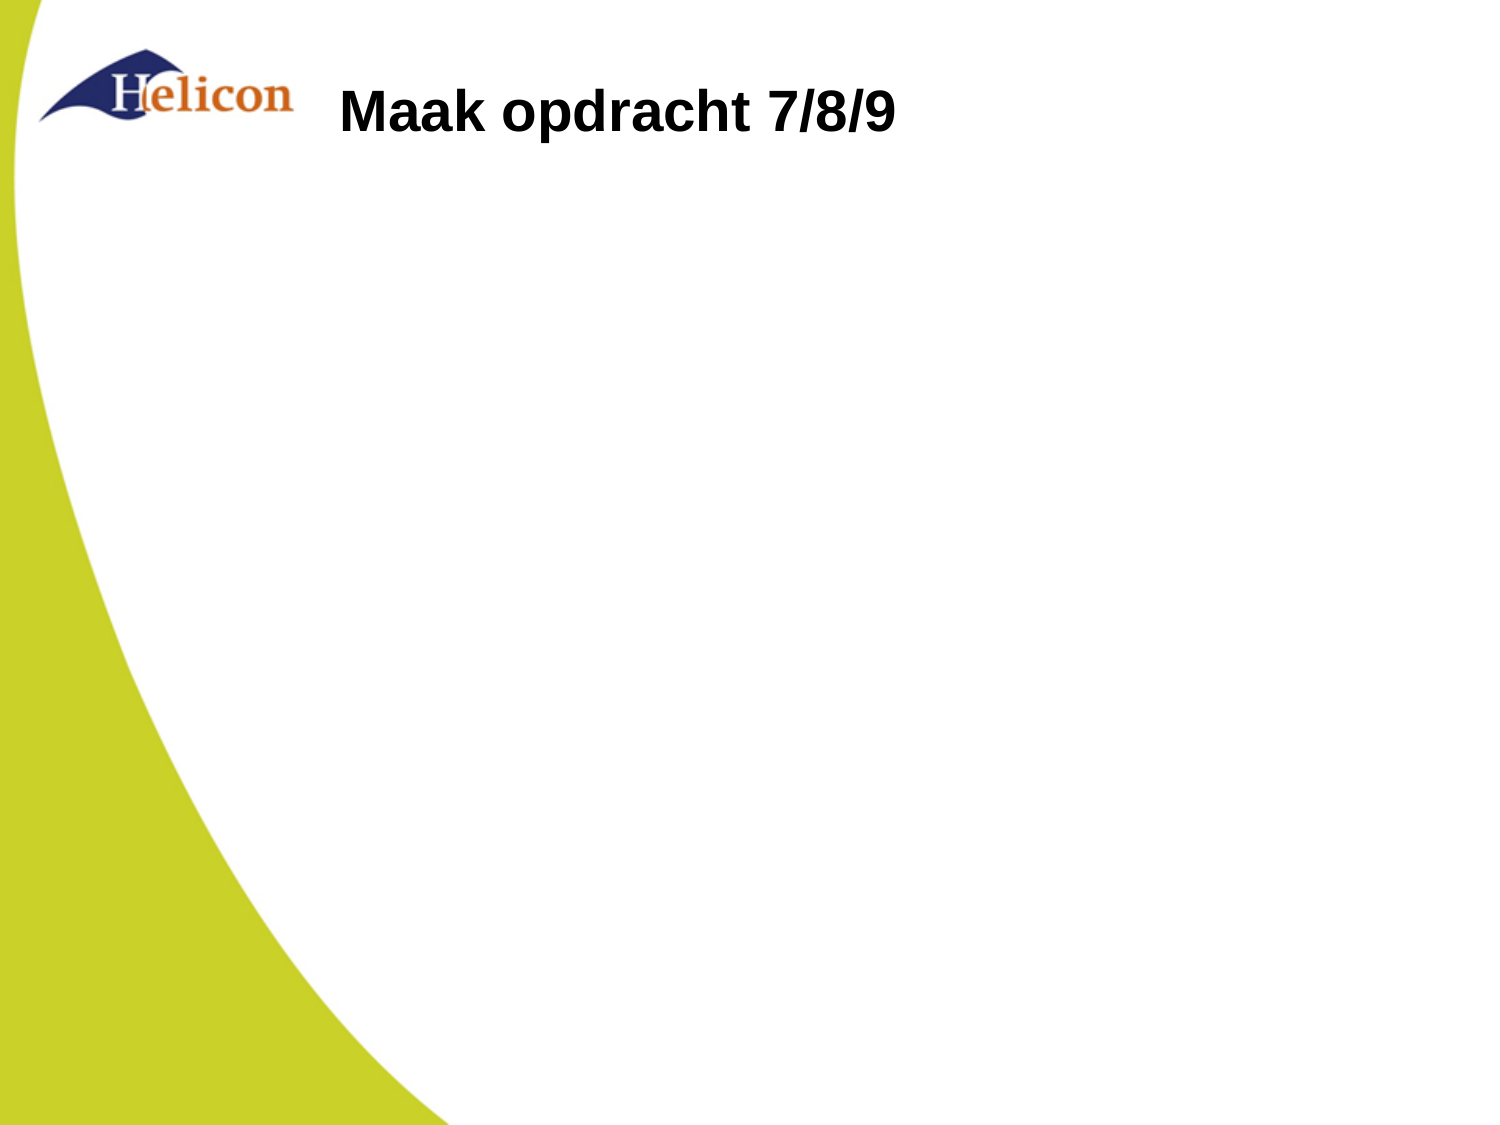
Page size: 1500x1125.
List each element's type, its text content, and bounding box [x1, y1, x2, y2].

picture [0, 0, 1500, 1125]
title Maak opdracht 7/8/9 [324, 54, 1415, 161]
